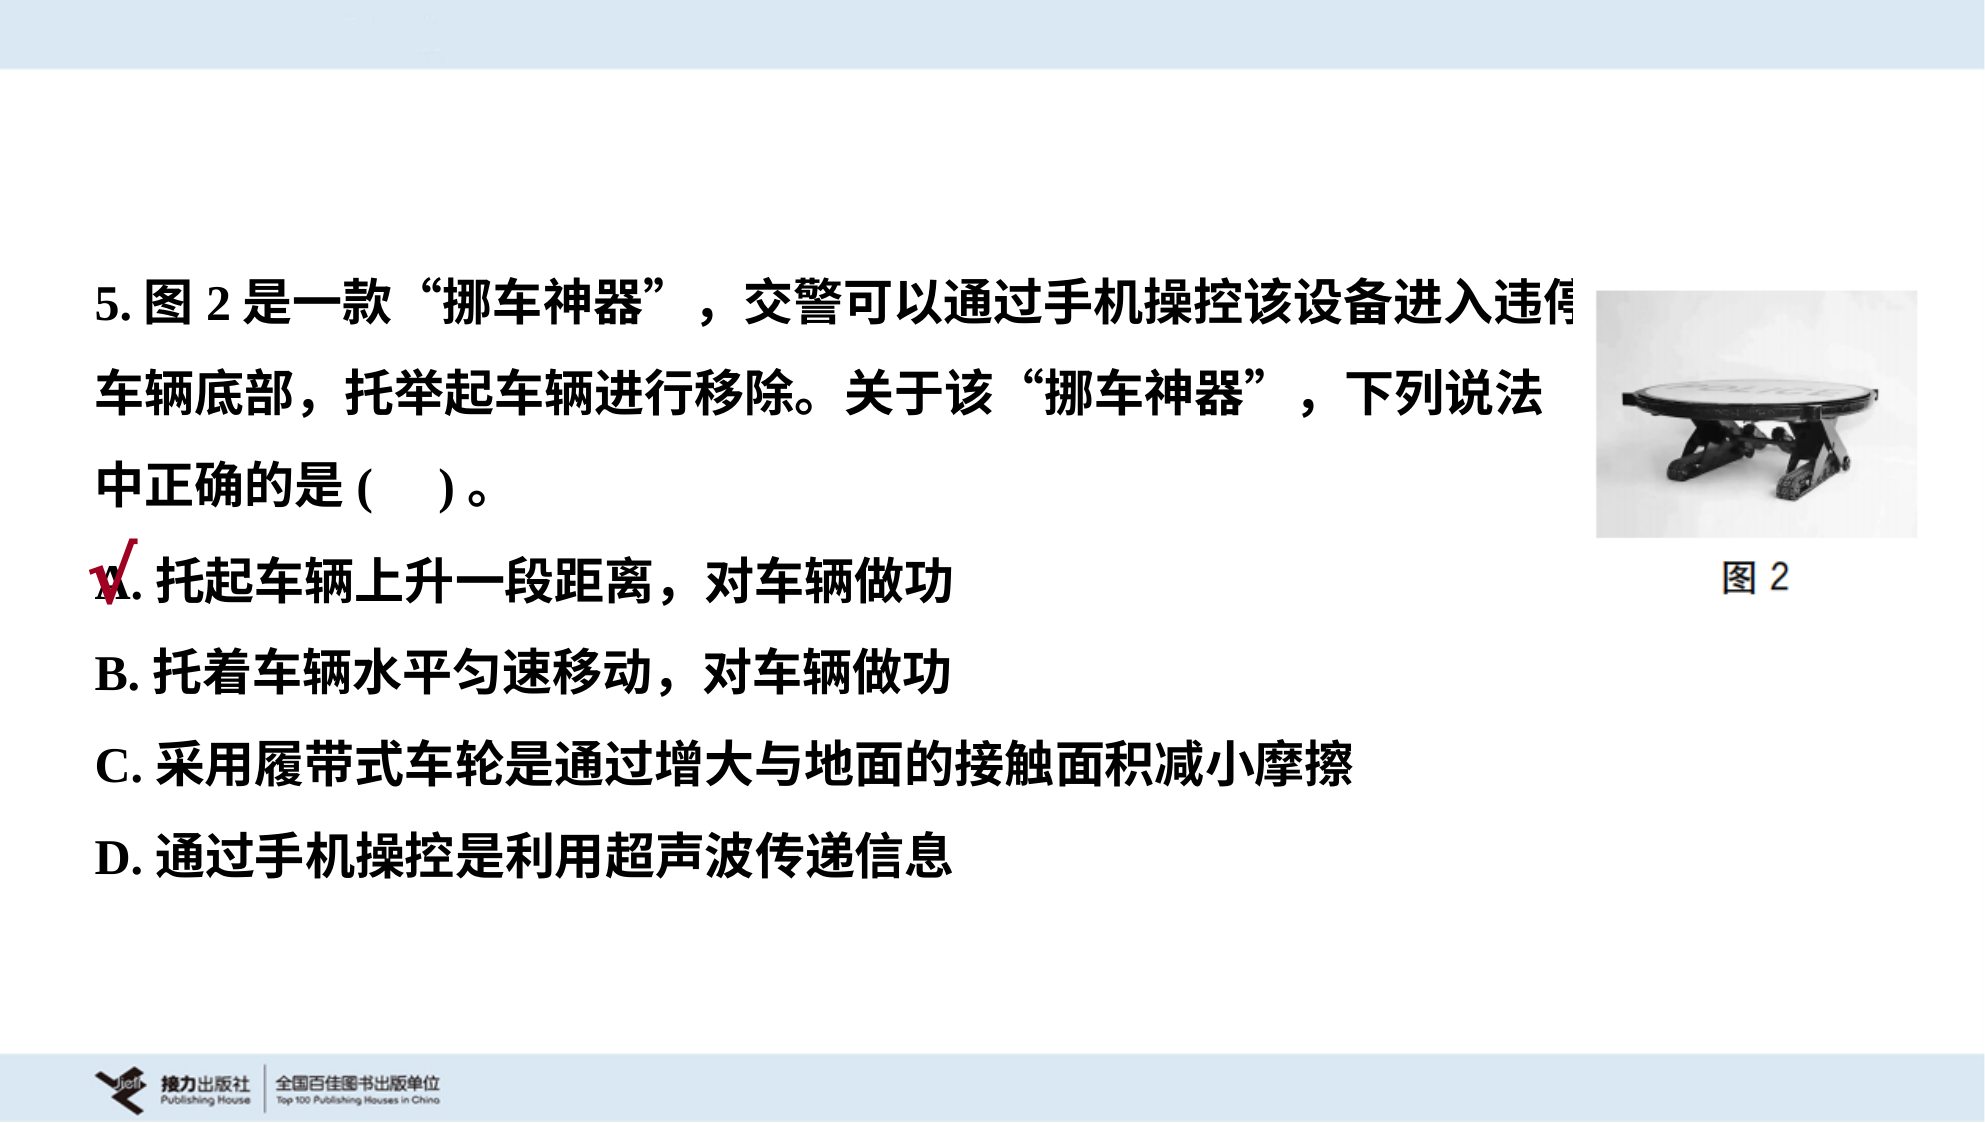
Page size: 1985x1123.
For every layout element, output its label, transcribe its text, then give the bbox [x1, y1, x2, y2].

text_box 5.图2是一款“挪车神器”，交警可以通过手机操控该设备进入违停 车辆底部，托举起车辆进行移除。关于该“挪车神器”，下列说法 中正确的是( )。 [94, 238, 1532, 514]
text_box A.托起车辆上升一段距离，对车辆做功 B.托着车辆水平匀速移动，对车辆做功 C.采用履带式车轮是通过增大与地面的接触面积减小摩擦 D.通过手机操控是利用超声波传递信息 [94, 517, 1532, 885]
text_box √ [86, 526, 139, 620]
picture [0, 0, 1985, 1122]
